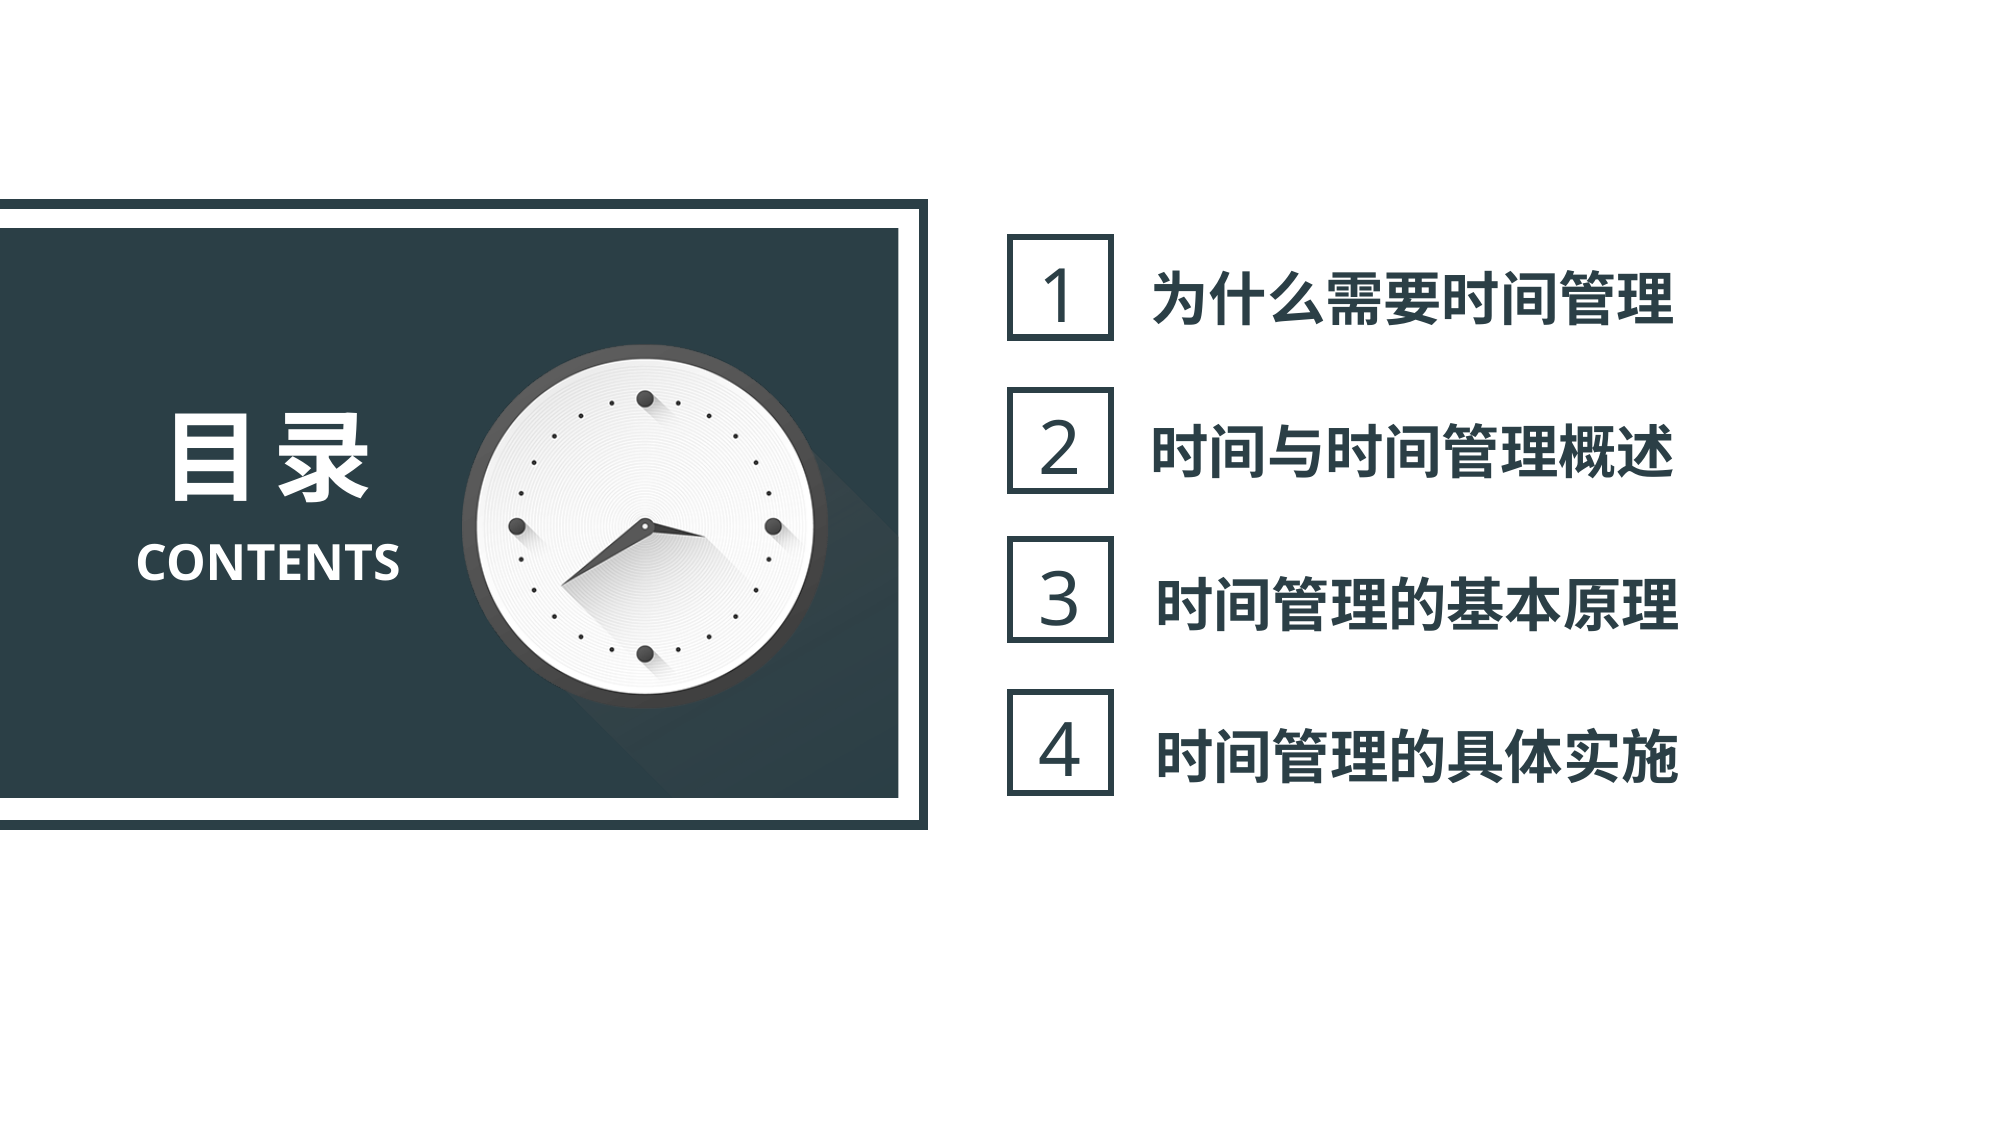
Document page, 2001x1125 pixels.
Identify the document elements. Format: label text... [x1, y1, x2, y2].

text_box [0, 203, 925, 826]
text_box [1009, 236, 1111, 347]
text_box 时间与时间管理概述 [1135, 407, 1691, 493]
text_box CONTENTS [120, 523, 416, 599]
text_box 时间管理的具体实施 [1140, 712, 1695, 798]
text_box 目录 [146, 386, 389, 521]
text_box 时间管理的基本原理 [1140, 560, 1695, 646]
text_box [0, 227, 899, 799]
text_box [1009, 389, 1111, 498]
picture [438, 314, 899, 798]
text_box 为什么需要时间管理 [1135, 254, 1691, 340]
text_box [1009, 692, 1111, 801]
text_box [1009, 539, 1111, 649]
